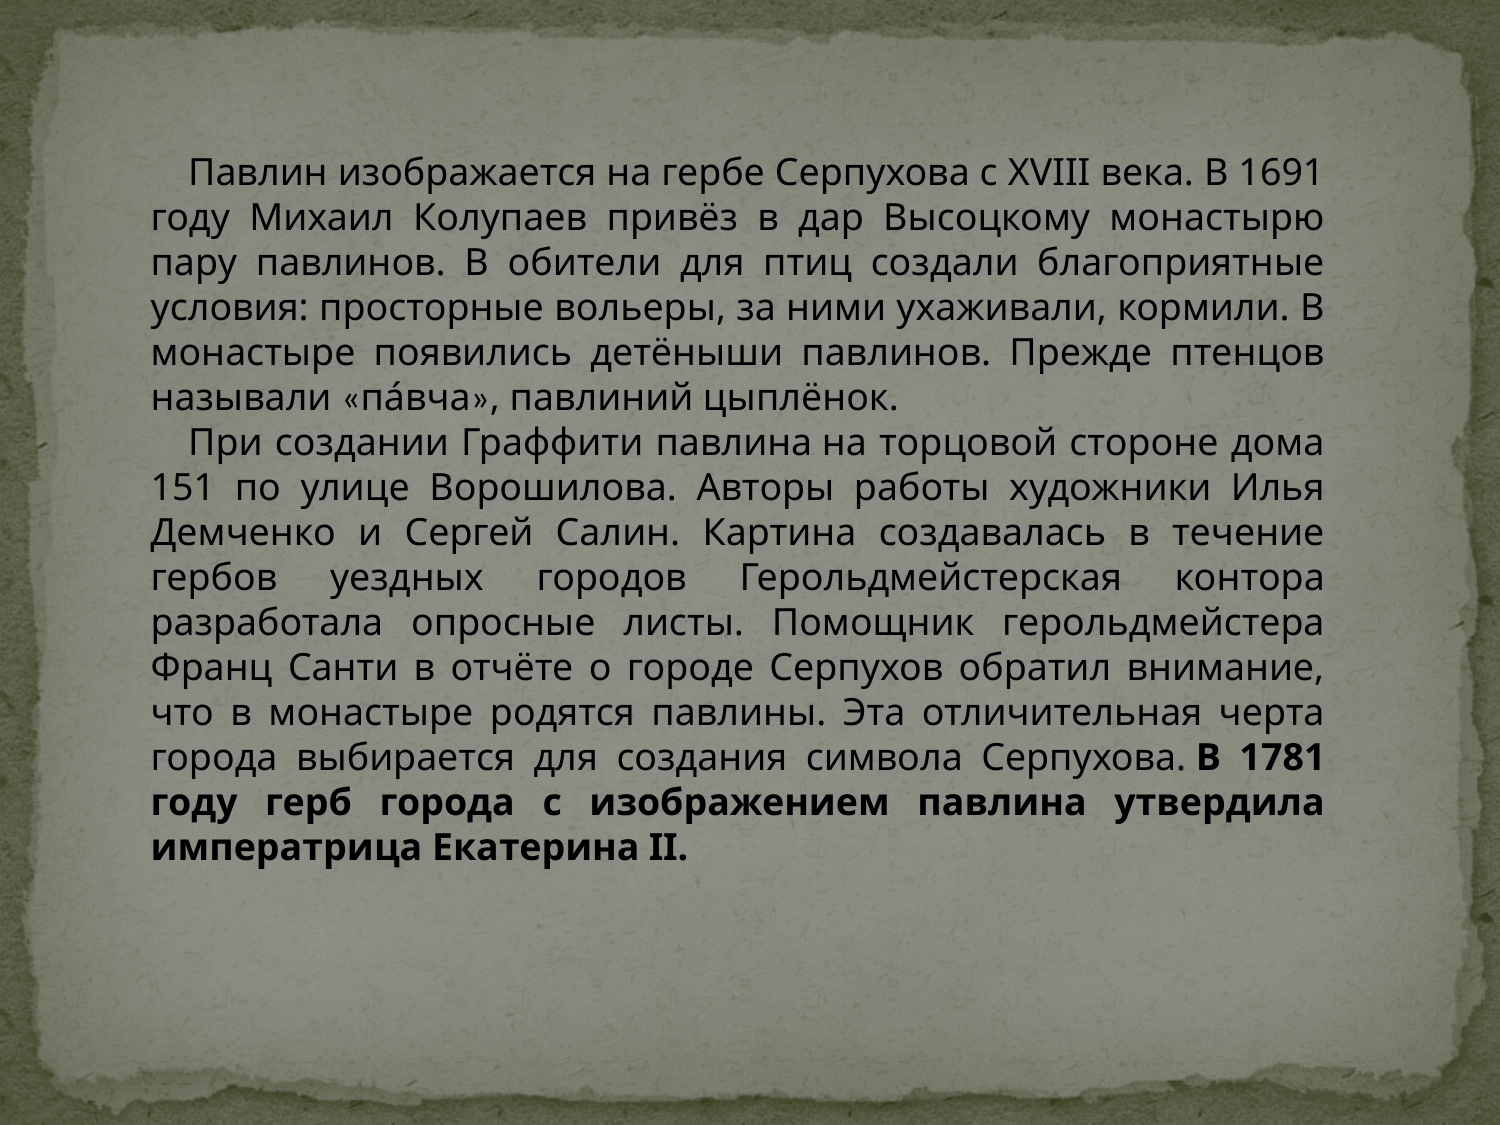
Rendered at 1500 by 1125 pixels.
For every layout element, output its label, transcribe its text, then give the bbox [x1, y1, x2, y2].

text_box Павлин изображается на гербе Серпухова с XVIII века. В 1691 году Михаил Колупаев привёз в дар Высоцкому монастырю пару павлинов. В обители для птиц создали благоприятные условия: просторные вольеры, за ними ухаживали, кормили. В монастыре появились детёныши павлинов. Прежде птенцов называли «па́вча», павлиний цыплёнок. При создании Граффити павлина на торцовой стороне дома 151 по улице Ворошилова. Авторы работы художники Илья Демченко и Сергей Салин. Картина создавалась в течение гербов уездных городов Герольдмейстерская контора разработала опросные листы. Помощник герольдмейстера Франц Санти в отчёте о городе Серпухов обратил внимание, что в монастыре родятся павлины. Эта отличительная черта города выбирается для создания символа Серпухова. В 1781 году герб города с изображением павлина утвердила императрица Екатерина II. [135, 139, 1341, 875]
